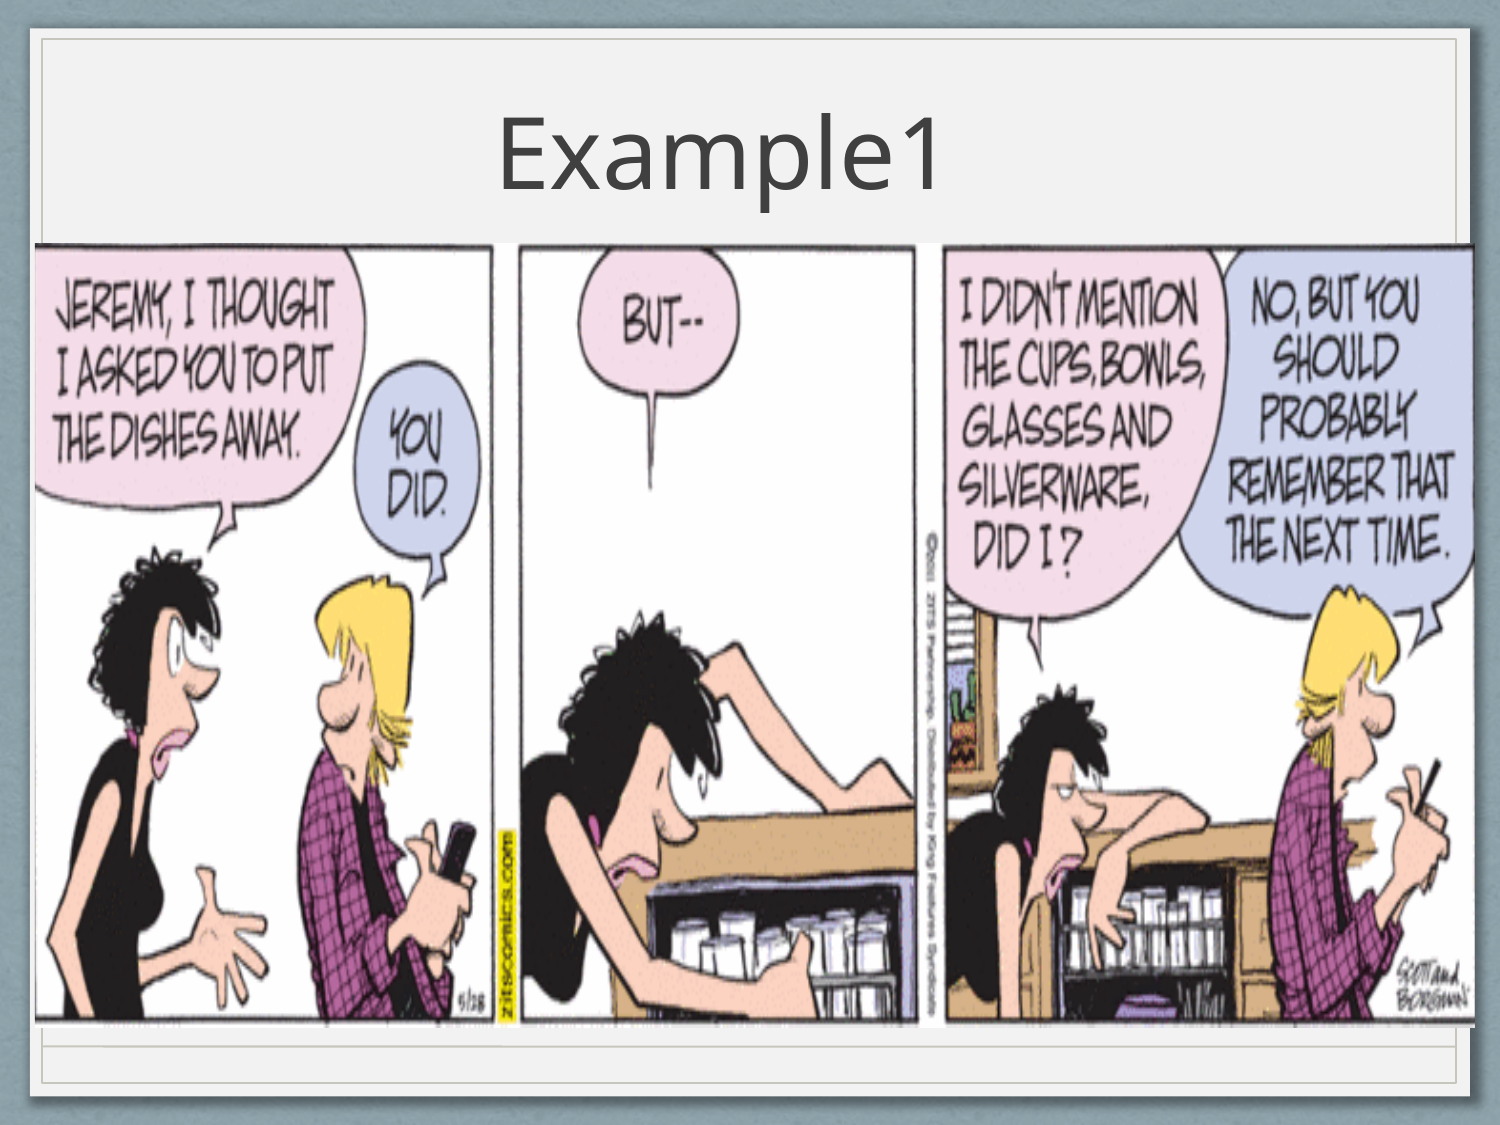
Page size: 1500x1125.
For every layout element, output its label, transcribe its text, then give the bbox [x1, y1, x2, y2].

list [34, 230, 1476, 1033]
title Example1 [147, 40, 1353, 223]
